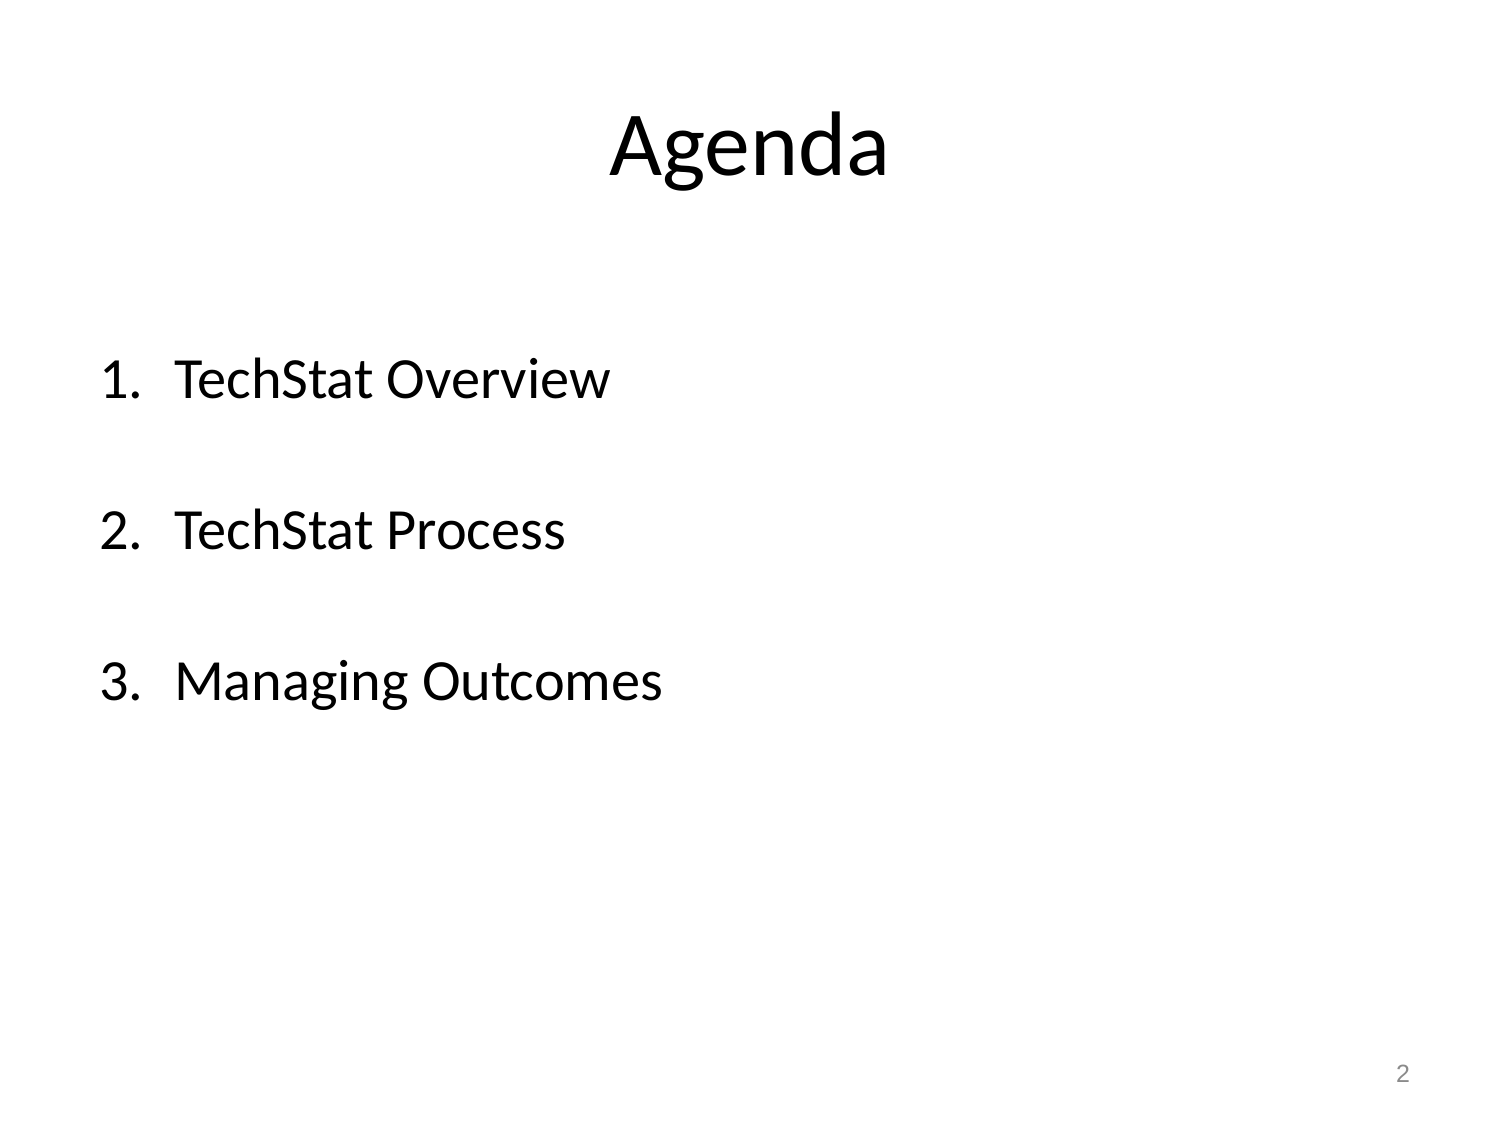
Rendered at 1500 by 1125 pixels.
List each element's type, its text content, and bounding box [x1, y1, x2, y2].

list TechStat Overview TechStat Process Managing Outcomes [75, 262, 1425, 1005]
title Agenda [75, 45, 1425, 233]
slide_number 2 [1074, 1042, 1425, 1103]
